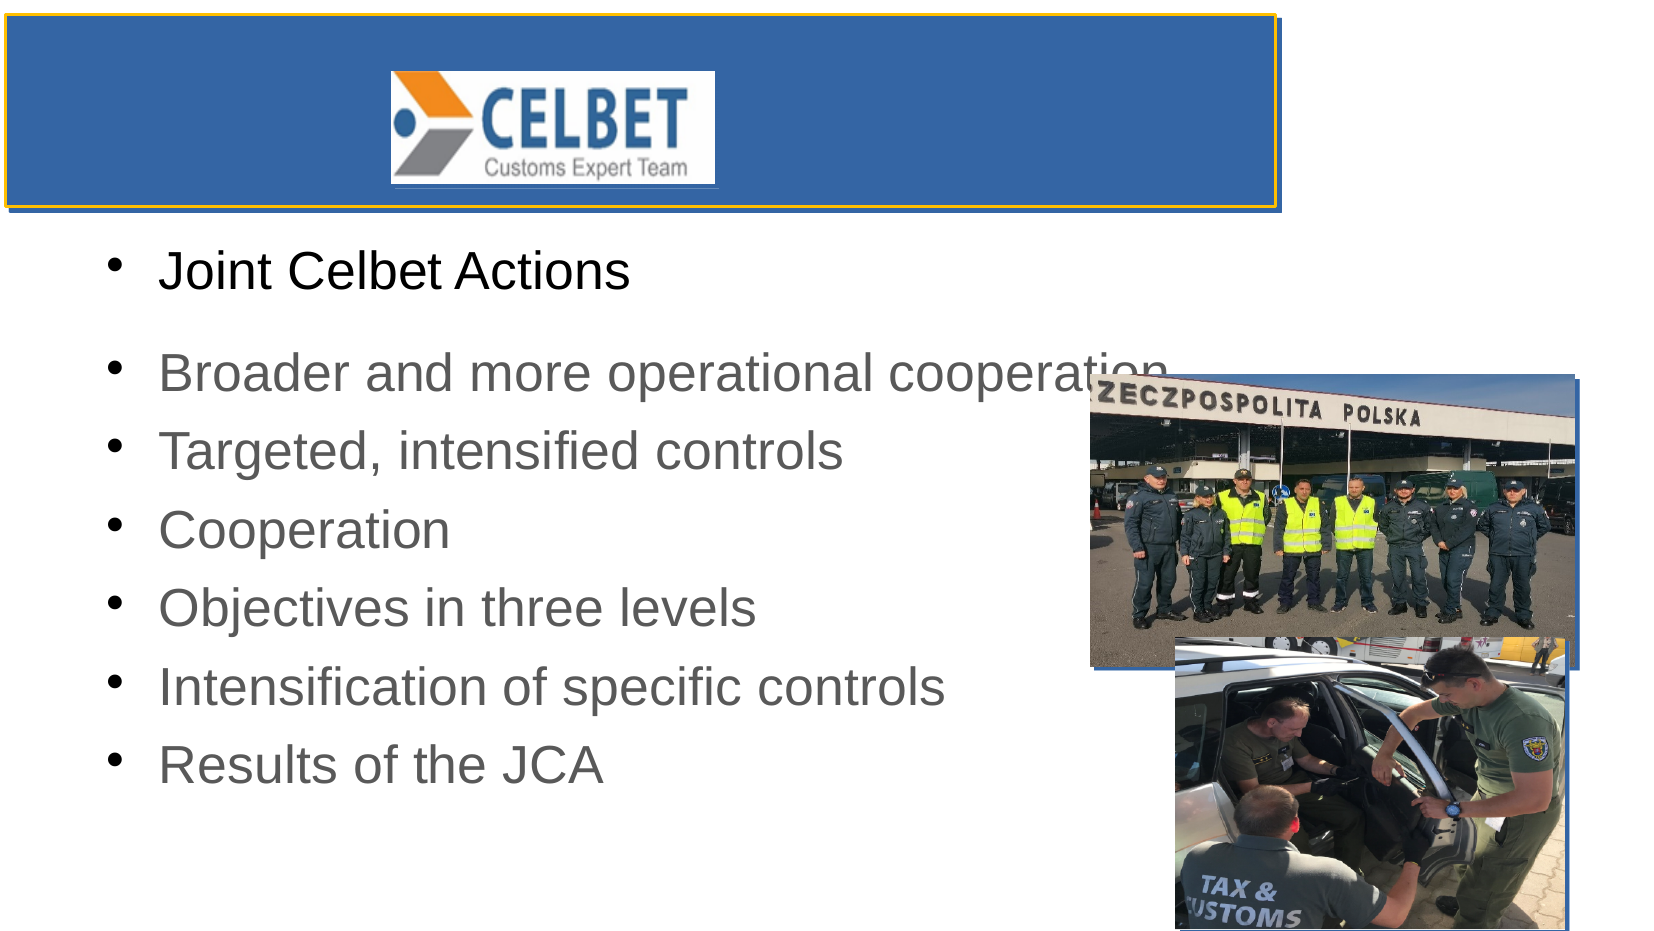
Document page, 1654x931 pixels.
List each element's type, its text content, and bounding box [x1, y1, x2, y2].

text_box [82, 34, 1235, 203]
picture [391, 71, 715, 185]
picture [1090, 374, 1576, 931]
text_box Joint Celbet Actions Broader and more operational cooperation Targeted, intensified controls Cooperation Objectives in three levels Intensification of specific controls Results of the JCA [88, 236, 1565, 798]
